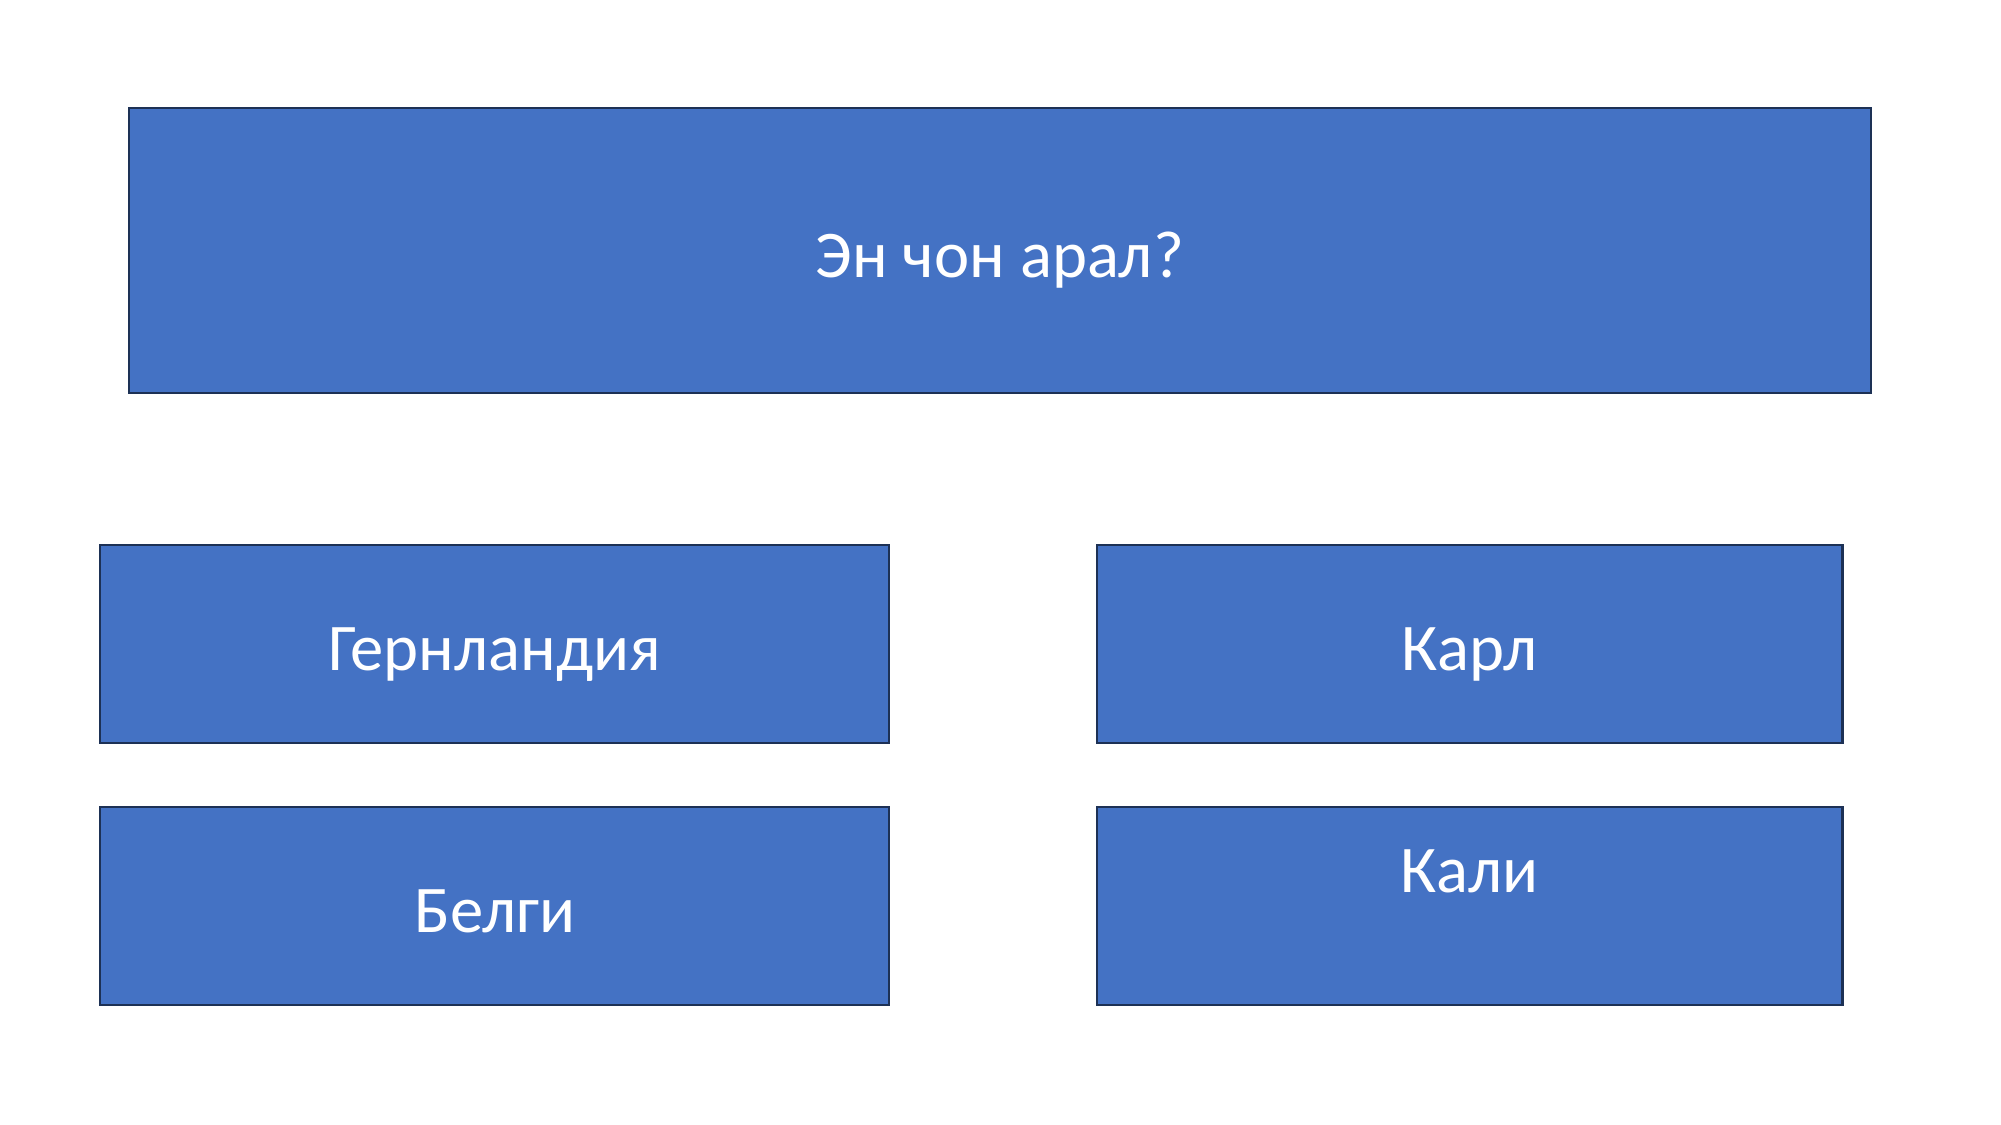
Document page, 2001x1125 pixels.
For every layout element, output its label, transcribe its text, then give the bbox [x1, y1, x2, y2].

text_box Белги [99, 806, 890, 1006]
text_box Эн чон арал? [128, 107, 1872, 394]
text_box Кали [1096, 806, 1844, 1006]
text_box Карл [1096, 544, 1844, 744]
text_box Гернландия [99, 544, 890, 744]
